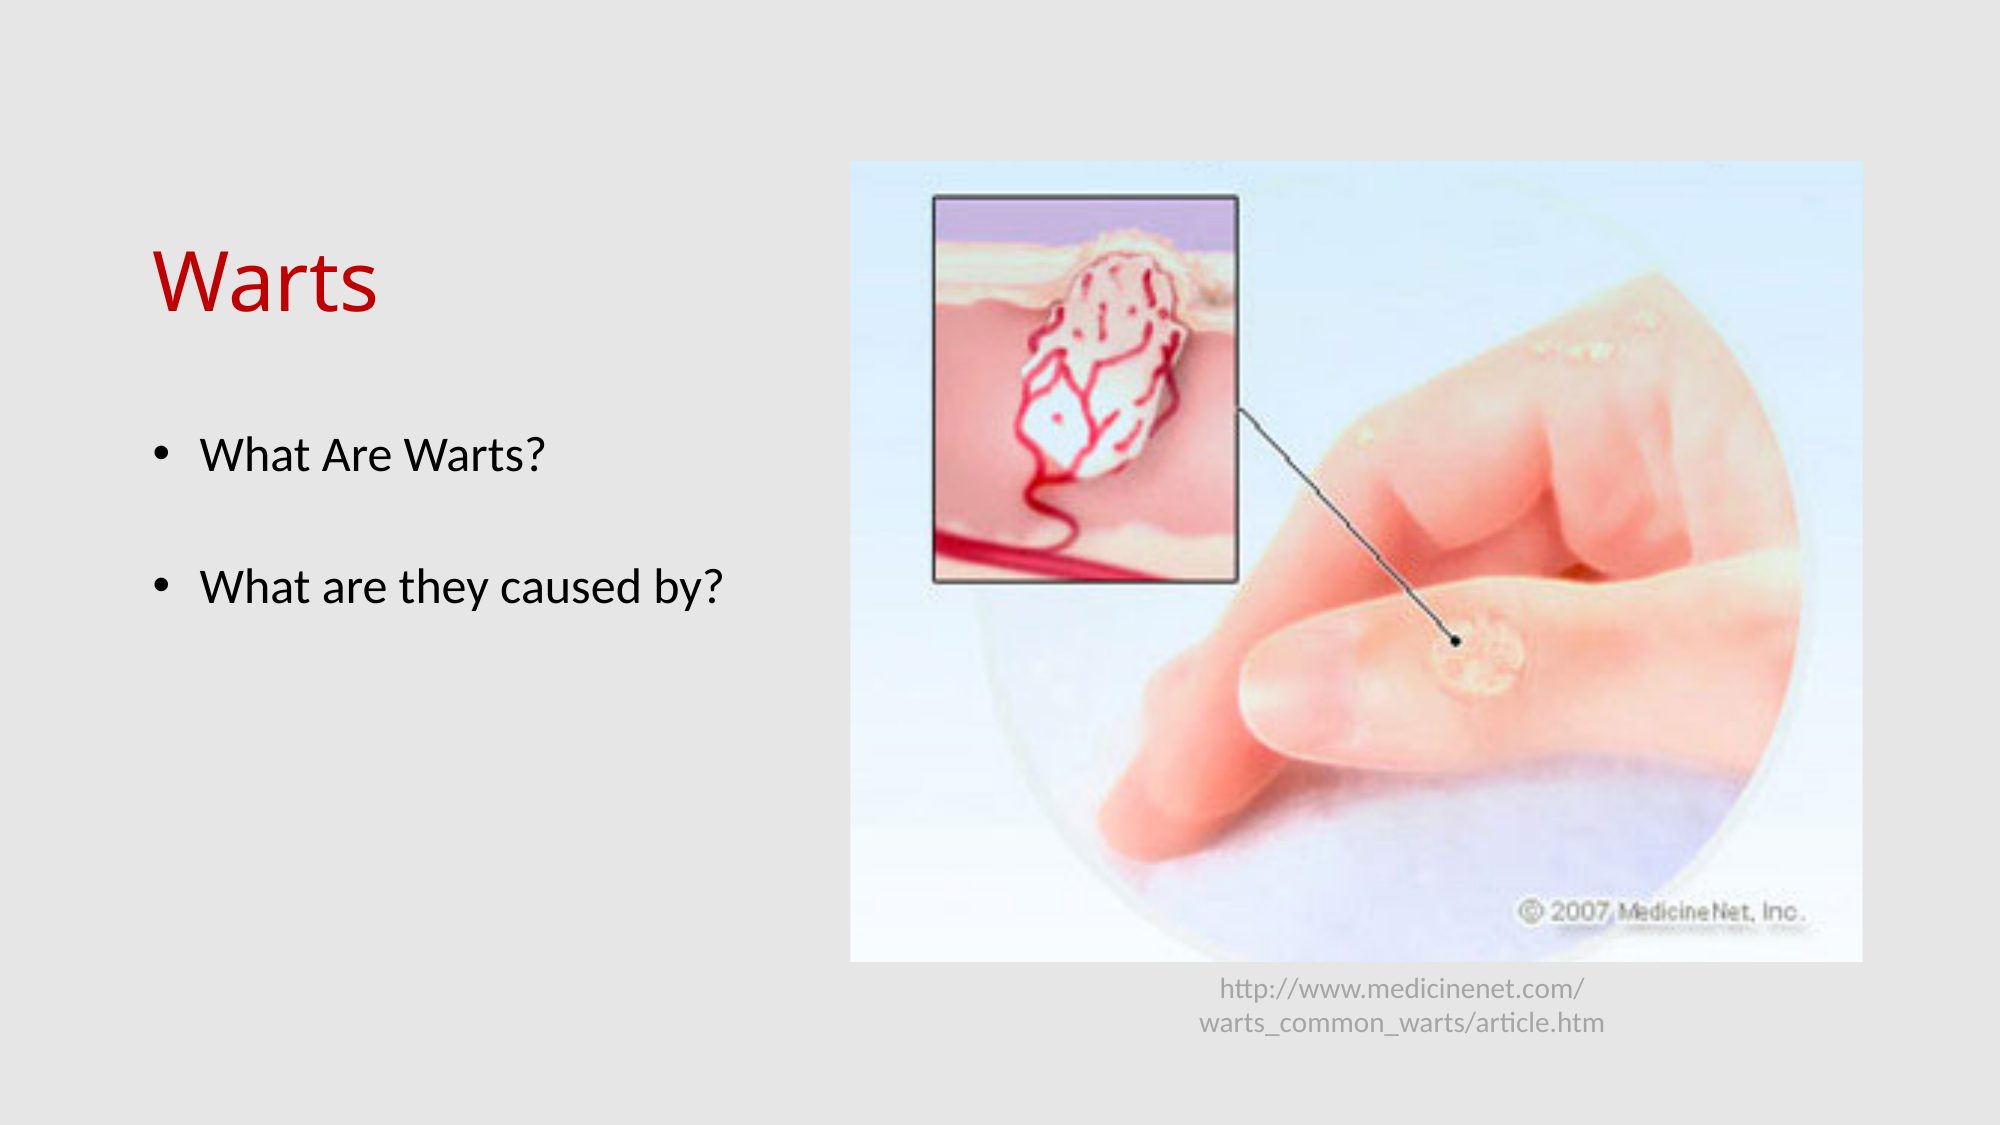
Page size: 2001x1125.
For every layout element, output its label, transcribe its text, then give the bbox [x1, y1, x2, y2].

picture [850, 161, 1863, 962]
text_box http://www.medicinenet.com/warts_common_warts/article.htm [1177, 962, 1628, 1047]
list What Are Warts? What are they caused by? [137, 421, 783, 1047]
title Warts [137, 75, 783, 338]
